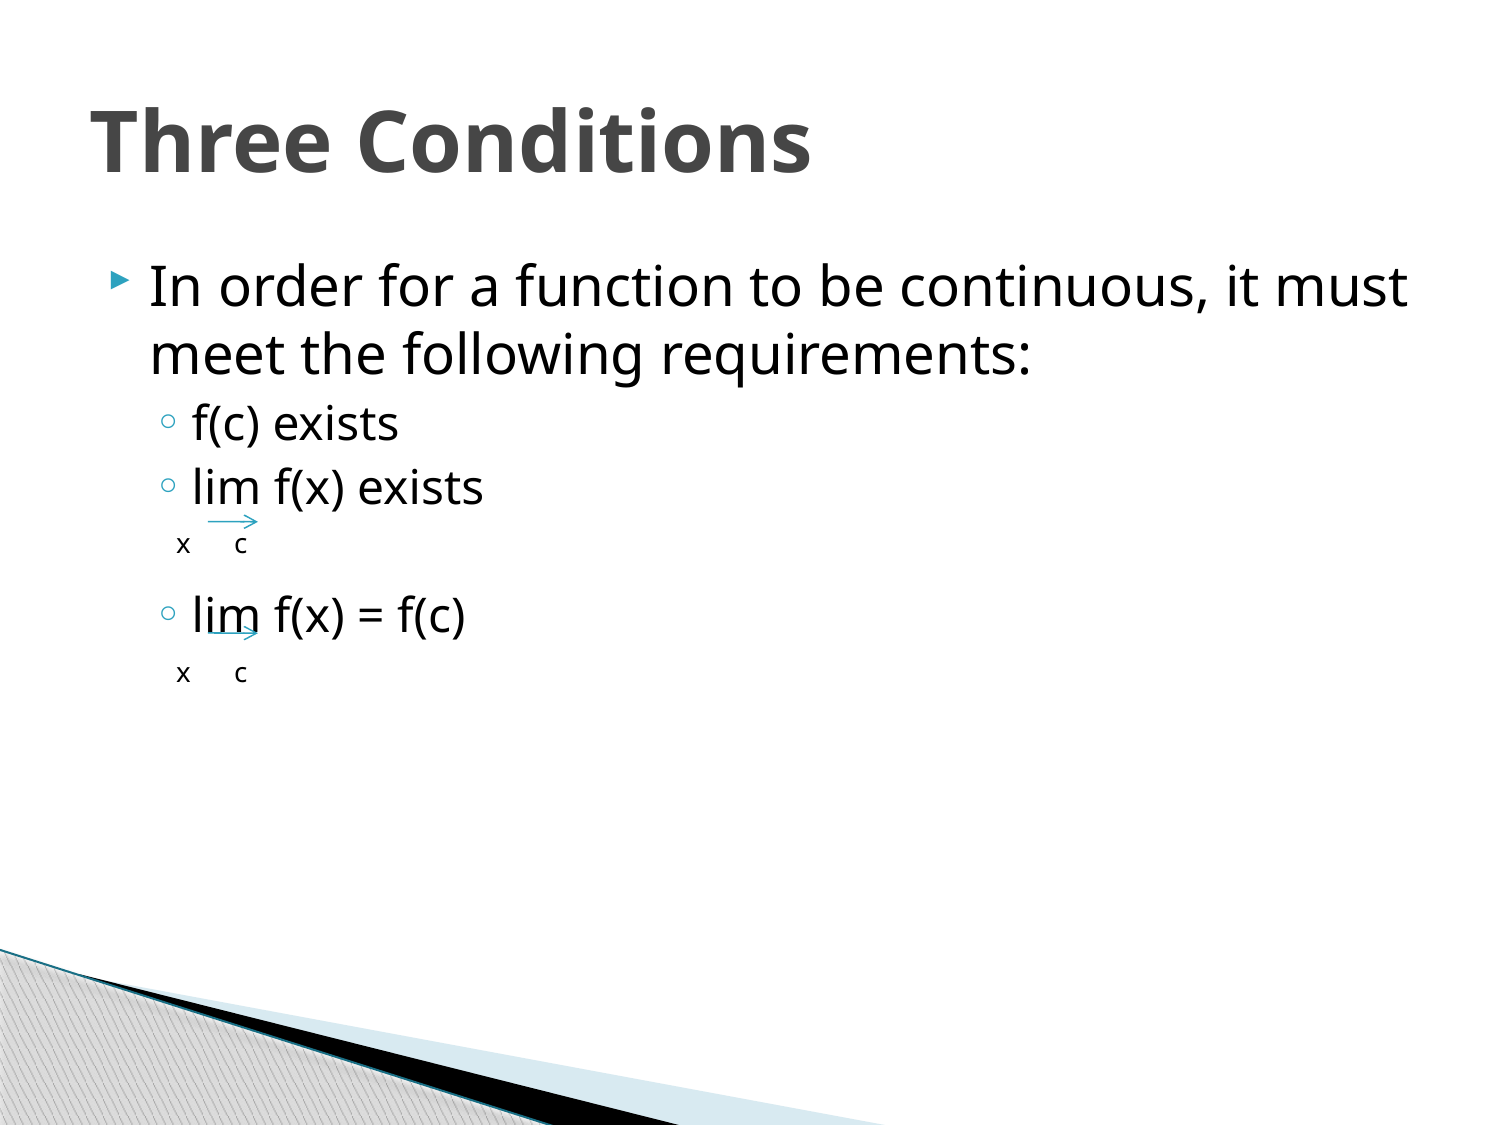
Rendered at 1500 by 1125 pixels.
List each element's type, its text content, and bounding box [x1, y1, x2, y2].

title Three Conditions [75, 45, 1425, 233]
list In order for a function to be continuous, it must meet the following requirements: f(c) exists lim f(x) exists x c lim f(x) = f(c) x c [75, 243, 1425, 986]
